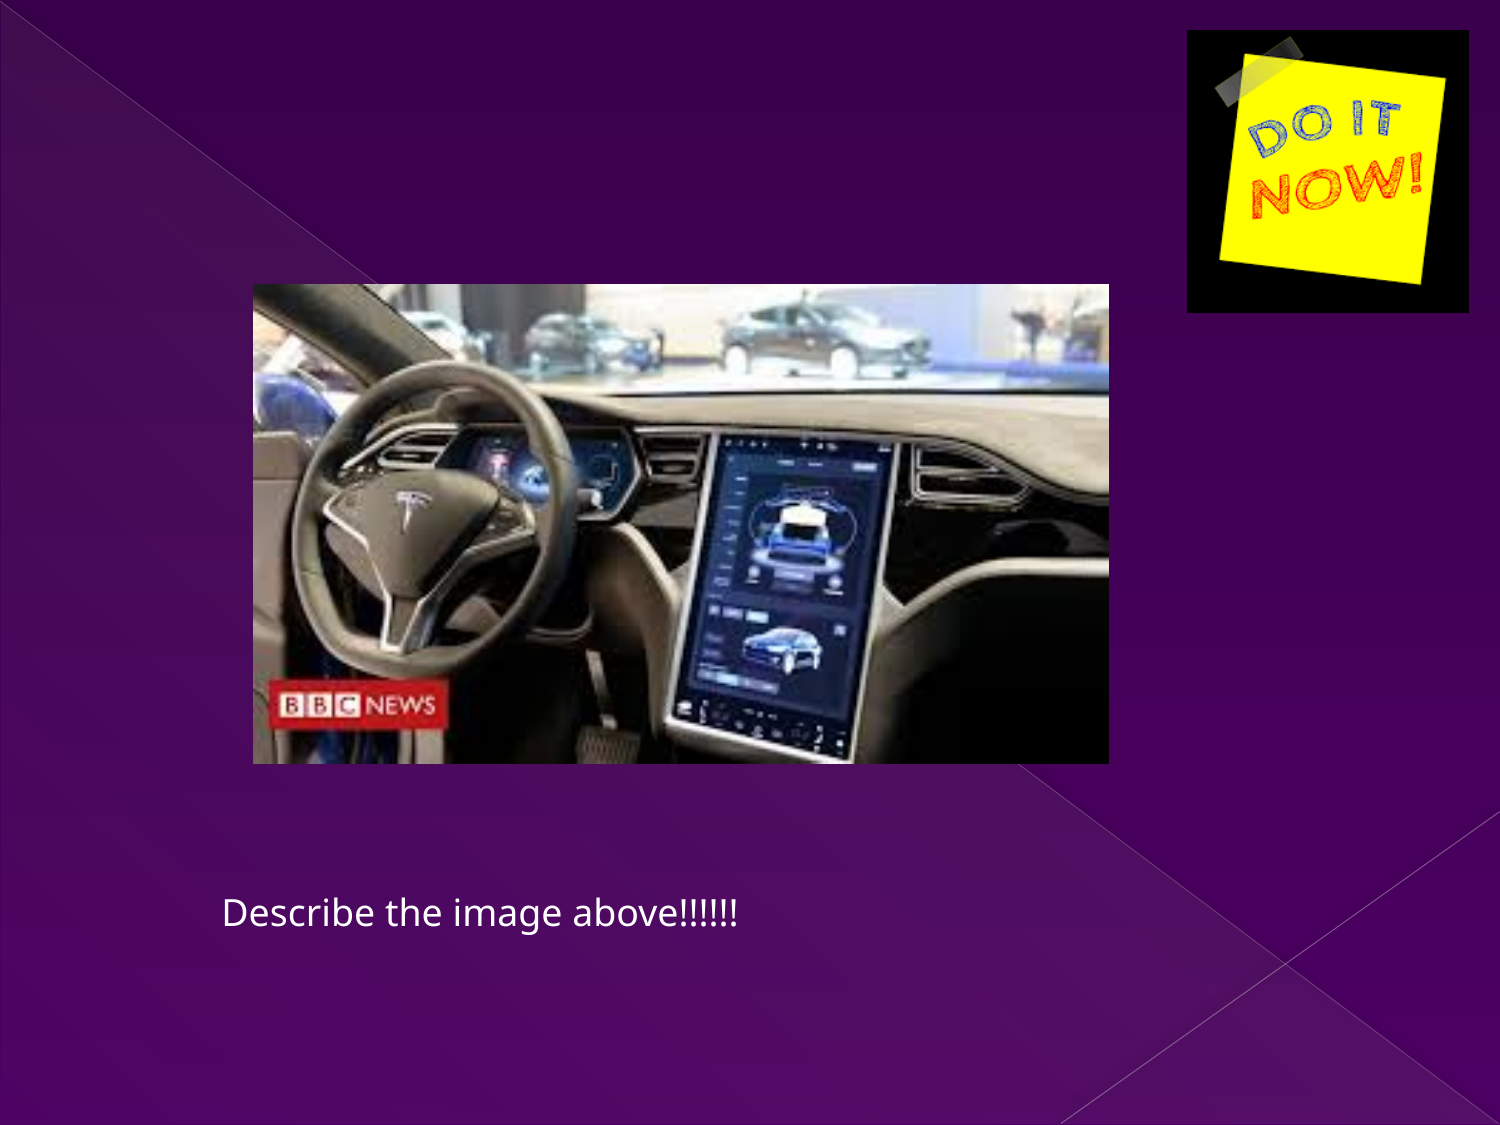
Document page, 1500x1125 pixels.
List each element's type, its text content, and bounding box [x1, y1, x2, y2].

text_box Describe the image above!!!!!! [206, 881, 1341, 942]
picture [253, 284, 1109, 764]
picture [1186, 30, 1469, 313]
